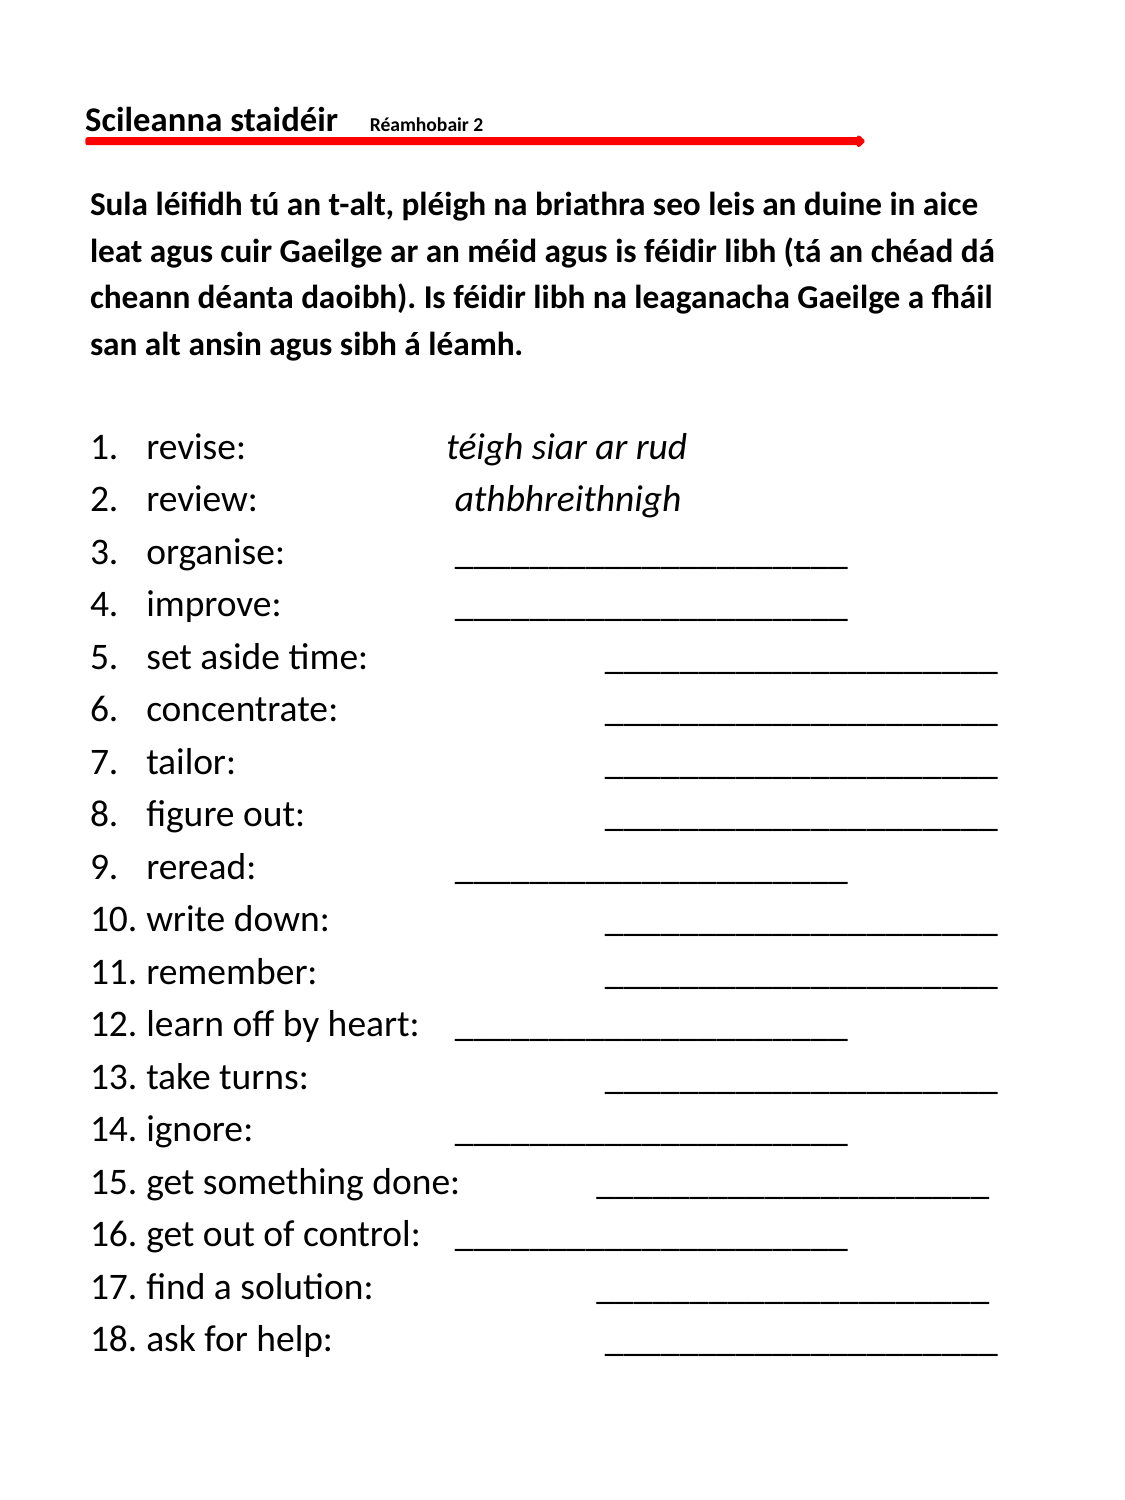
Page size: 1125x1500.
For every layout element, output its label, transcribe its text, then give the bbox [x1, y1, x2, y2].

text_box [85, 135, 865, 147]
text_box Scileanna staidéir Réamhobair 2 [62, 37, 1075, 163]
subtitle Sula léifidh tú an t-alt, pléigh na briathra seo leis an duine in aice leat agus cuir Gaeilge ar an méid agus is féidir libh (tá an chéad dá cheann déanta daoibh). Is féidir libh na leaganacha Gaeilge a fháil san alt ansin agus sibh á léamh. revise: téigh siar ar rud review: athbhreithnigh organise: _____________________ improve: _____________________ set aside time: _____________________ concentrate: _____________________ tailor: _____________________ figure out: _____________________ reread: _____________________ write down: _____________________ remember: _____________________ learn off by heart: _____________________ take turns: _____________________ ignore: _____________________ get something done: _____________________ get out of control: _____________________ find a solution: _____________________ ask for help: _____________________ [75, 174, 1050, 1375]
